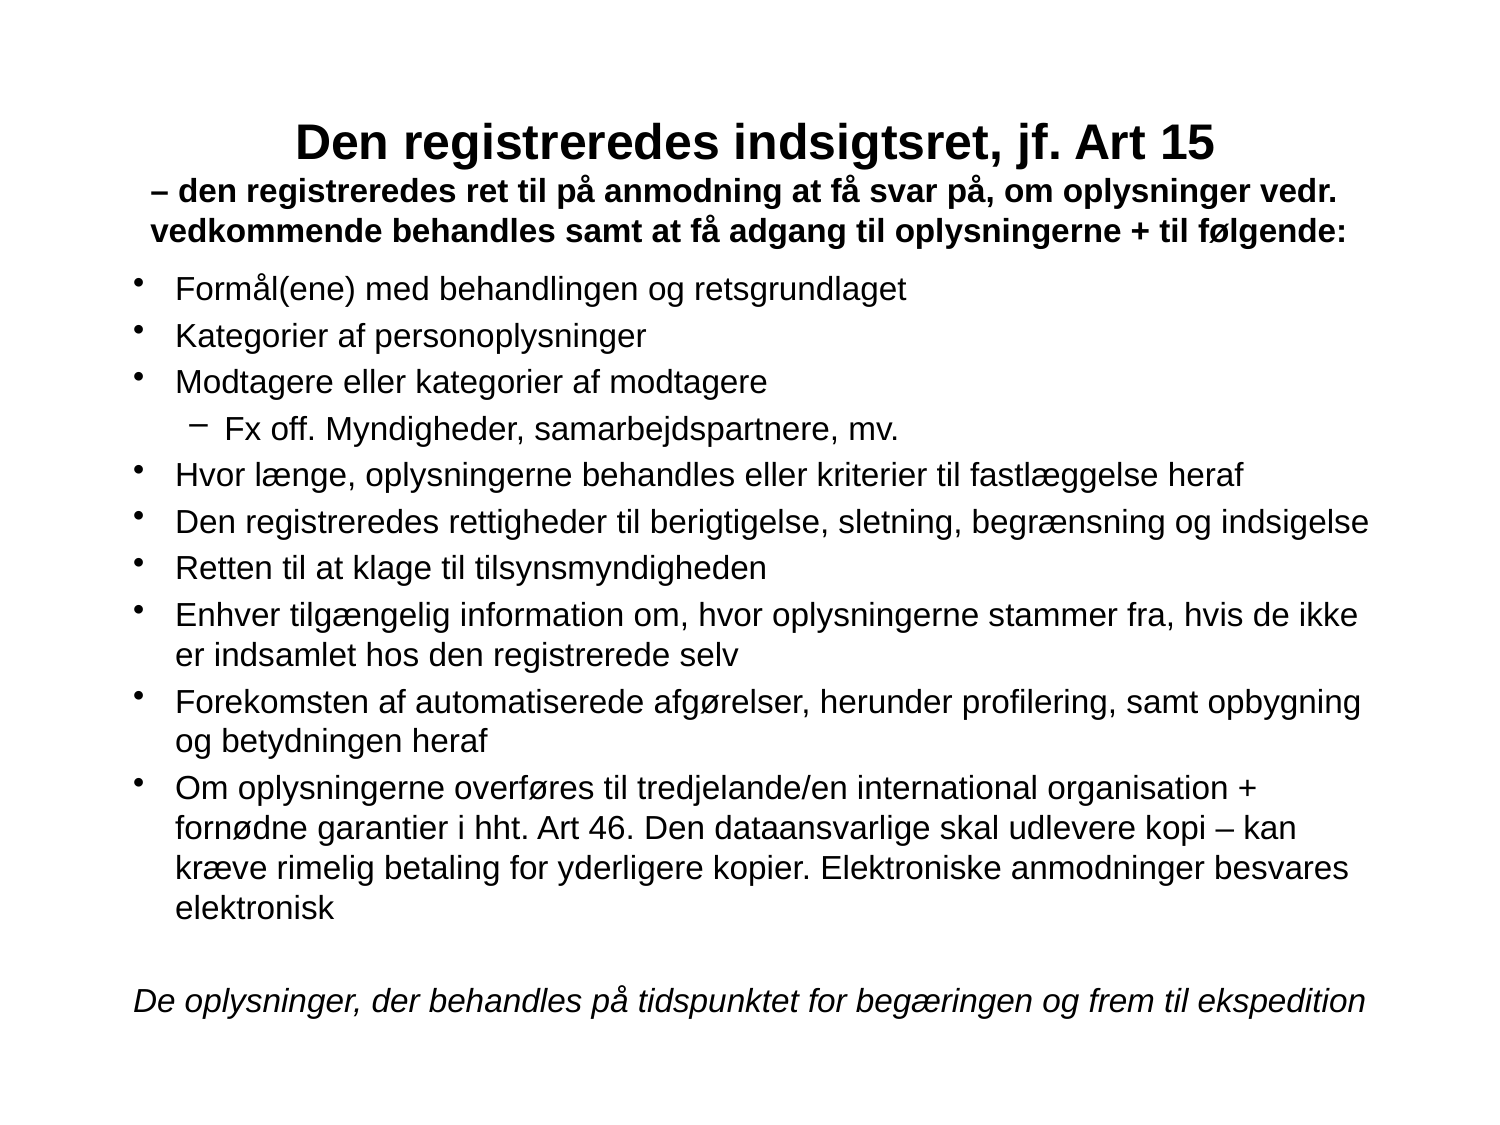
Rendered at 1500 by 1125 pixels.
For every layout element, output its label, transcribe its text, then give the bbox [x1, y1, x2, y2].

list Formål(ene) med behandlingen og retsgrundlaget Kategorier af personoplysninger Modtagere eller kategorier af modtagere Fx off. Myndigheder, samarbejdspartnere, mv. Hvor længe, oplysningerne behandles eller kriterier til fastlæggelse heraf Den registreredes rettigheder til berigtigelse, sletning, begrænsning og indsigelse Retten til at klage til tilsynsmyndigheden Enhver tilgængelig information om, hvor oplysningerne stammer fra, hvis de ikke er indsamlet hos den registrerede selv Forekomsten af automatiserede afgørelser, herunder profilering, samt opbygning og betydningen heraf Om oplysningerne overføres til tredjelande/en international organisation + fornødne garantier i hht. Art 46. Den dataansvarlige skal udlevere kopi – kan kræve rimelig betaling for yderligere kopier. Elektroniske anmodninger besvares elektronisk De oplysninger, der behandles på tidspunktet for begæringen og frem til ekspedition [118, 259, 1394, 1071]
text_box Den registreredes indsigtsret, jf. Art 15 – den registreredes ret til på anmodning at få svar på, om oplysninger vedr. vedkommende behandles samt at få adgang til oplysningerne + til følgende: [135, 101, 1376, 257]
